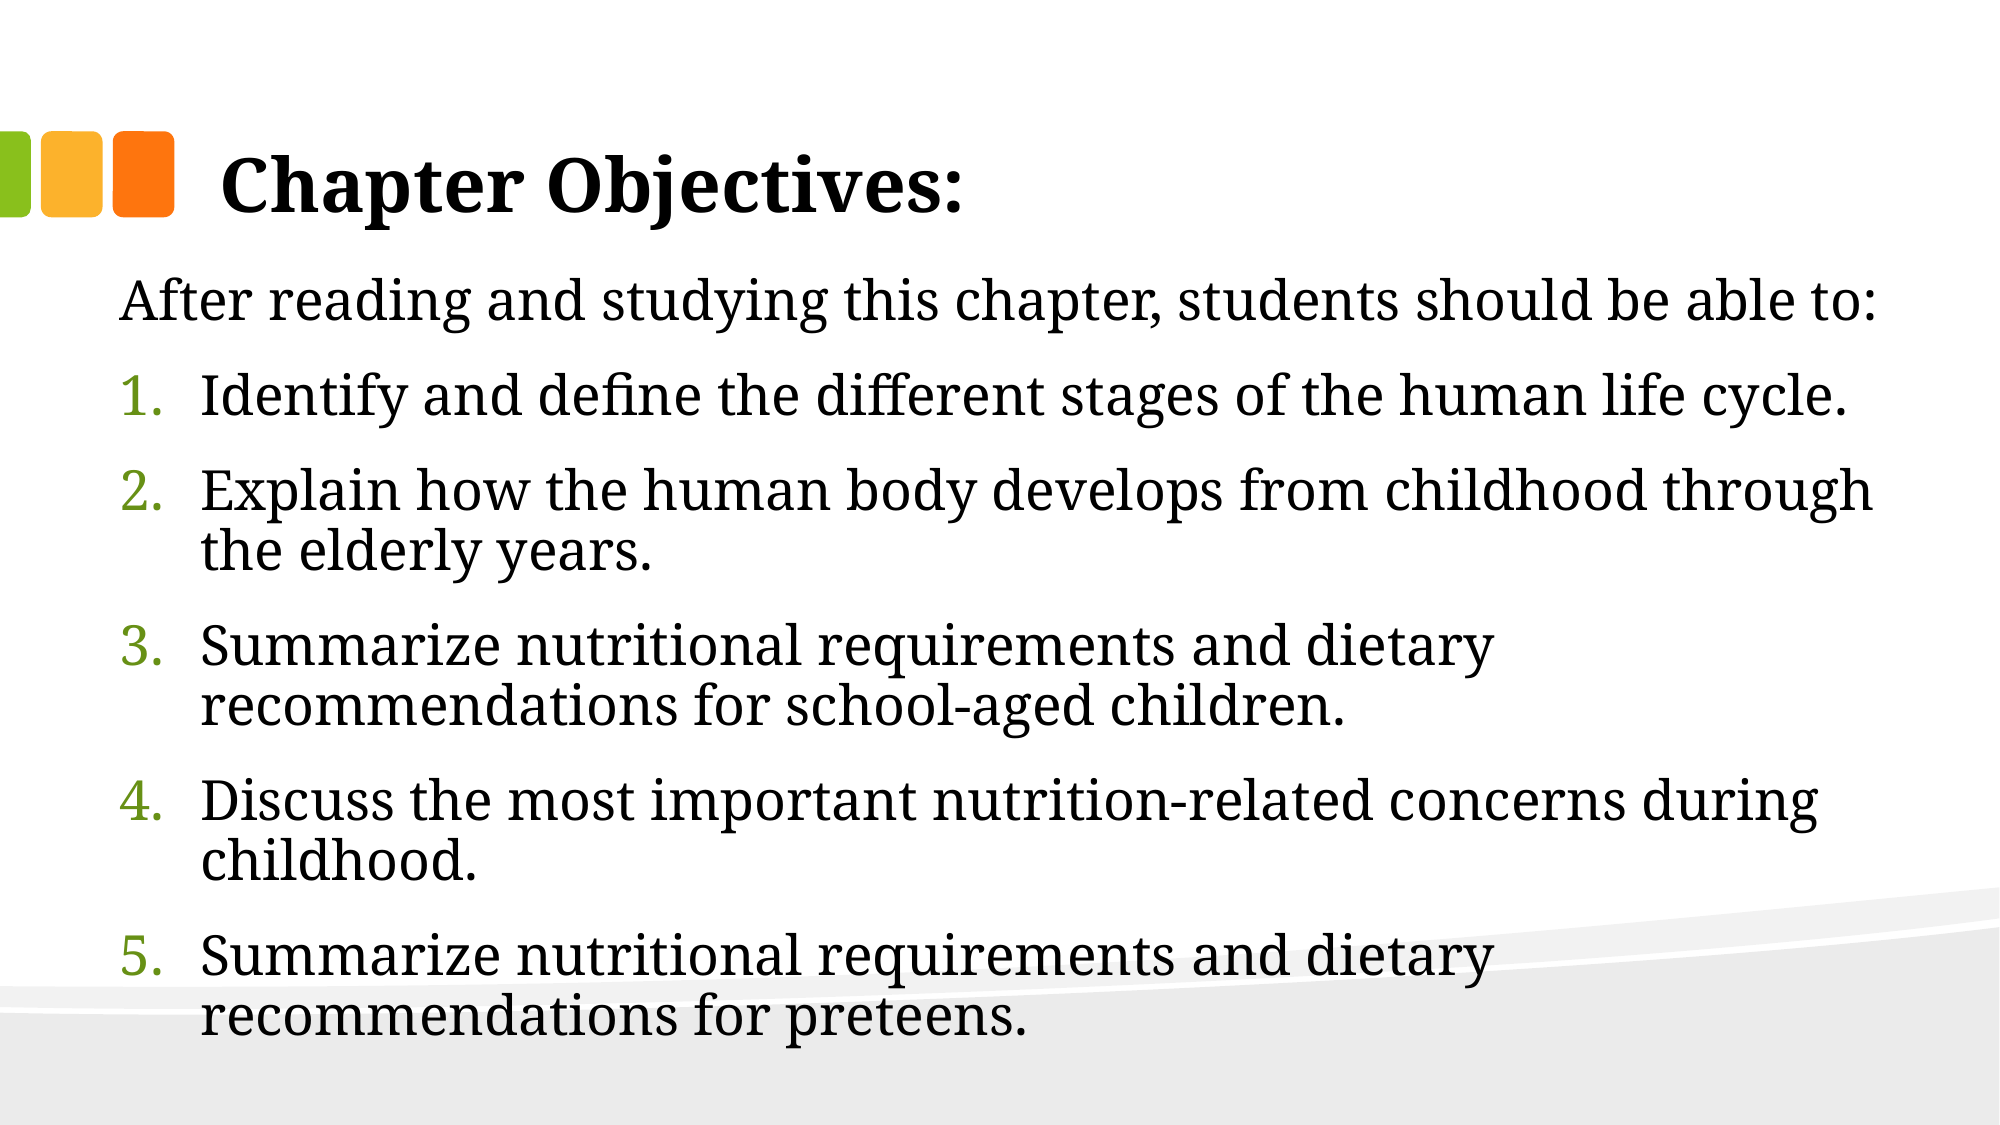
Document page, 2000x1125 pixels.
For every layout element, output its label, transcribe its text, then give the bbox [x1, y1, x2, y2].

list After reading and studying this chapter, students should be able to: Identify and define the different stages of the human life cycle. Explain how the human body develops from childhood through the elderly years. Summarize nutritional requirements and dietary recommendations for school-aged children. Discuss the most important nutrition-related concerns during childhood. Summarize nutritional requirements and dietary recommendations for preteens. [99, 262, 1900, 1088]
title Chapter Objectives: [199, 24, 1800, 238]
